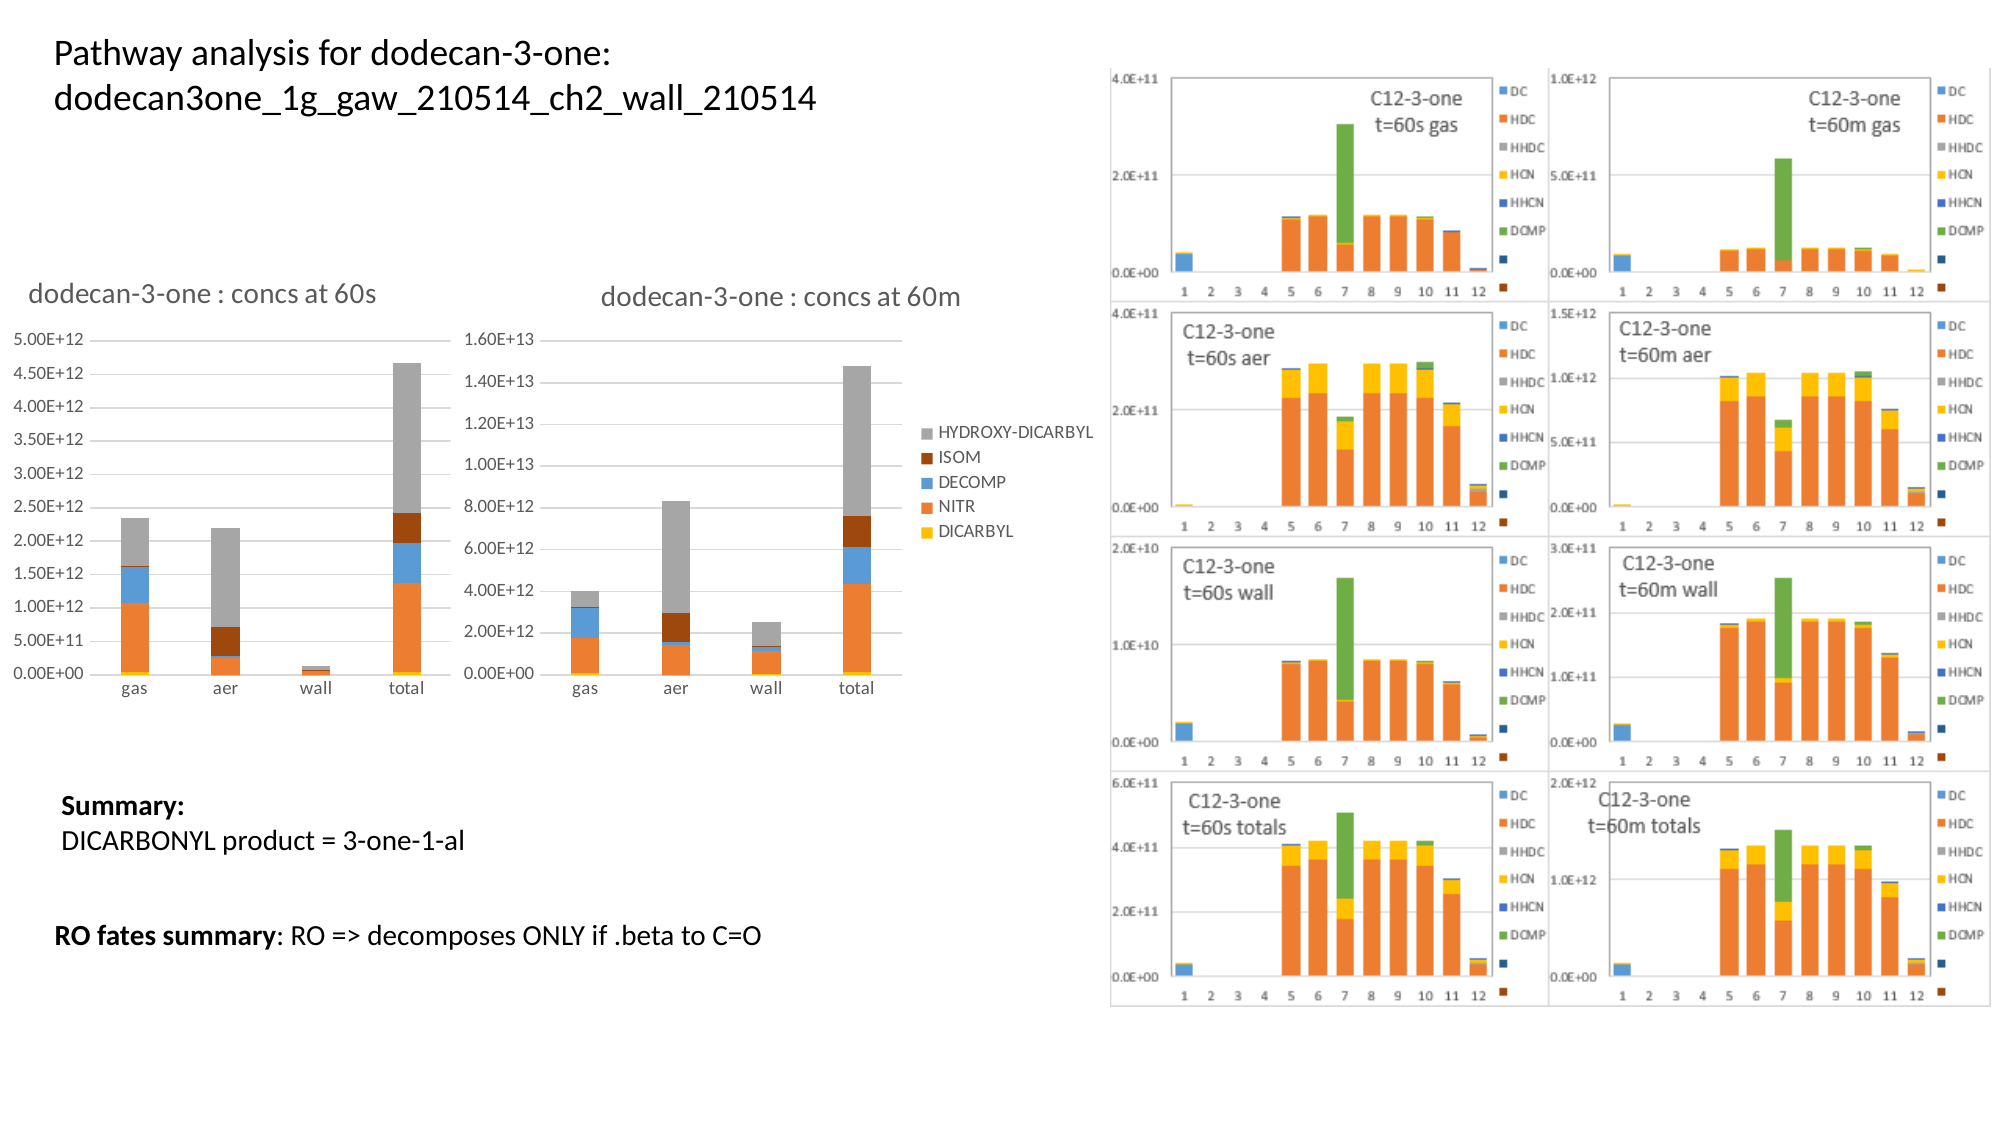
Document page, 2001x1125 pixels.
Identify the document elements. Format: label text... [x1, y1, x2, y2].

chart [0, 258, 1110, 709]
text_box RO fates summary: RO => decomposes ONLY if .beta to C=O [39, 908, 1110, 959]
picture [1110, 68, 1991, 1007]
text_box Pathway analysis for dodecan-3-one: dodecan3one_1g_gaw_210514_ch2_wall_210514 [39, 20, 1111, 126]
text_box Summary: DICARBONYL product = 3-one-1-al [46, 779, 1110, 864]
